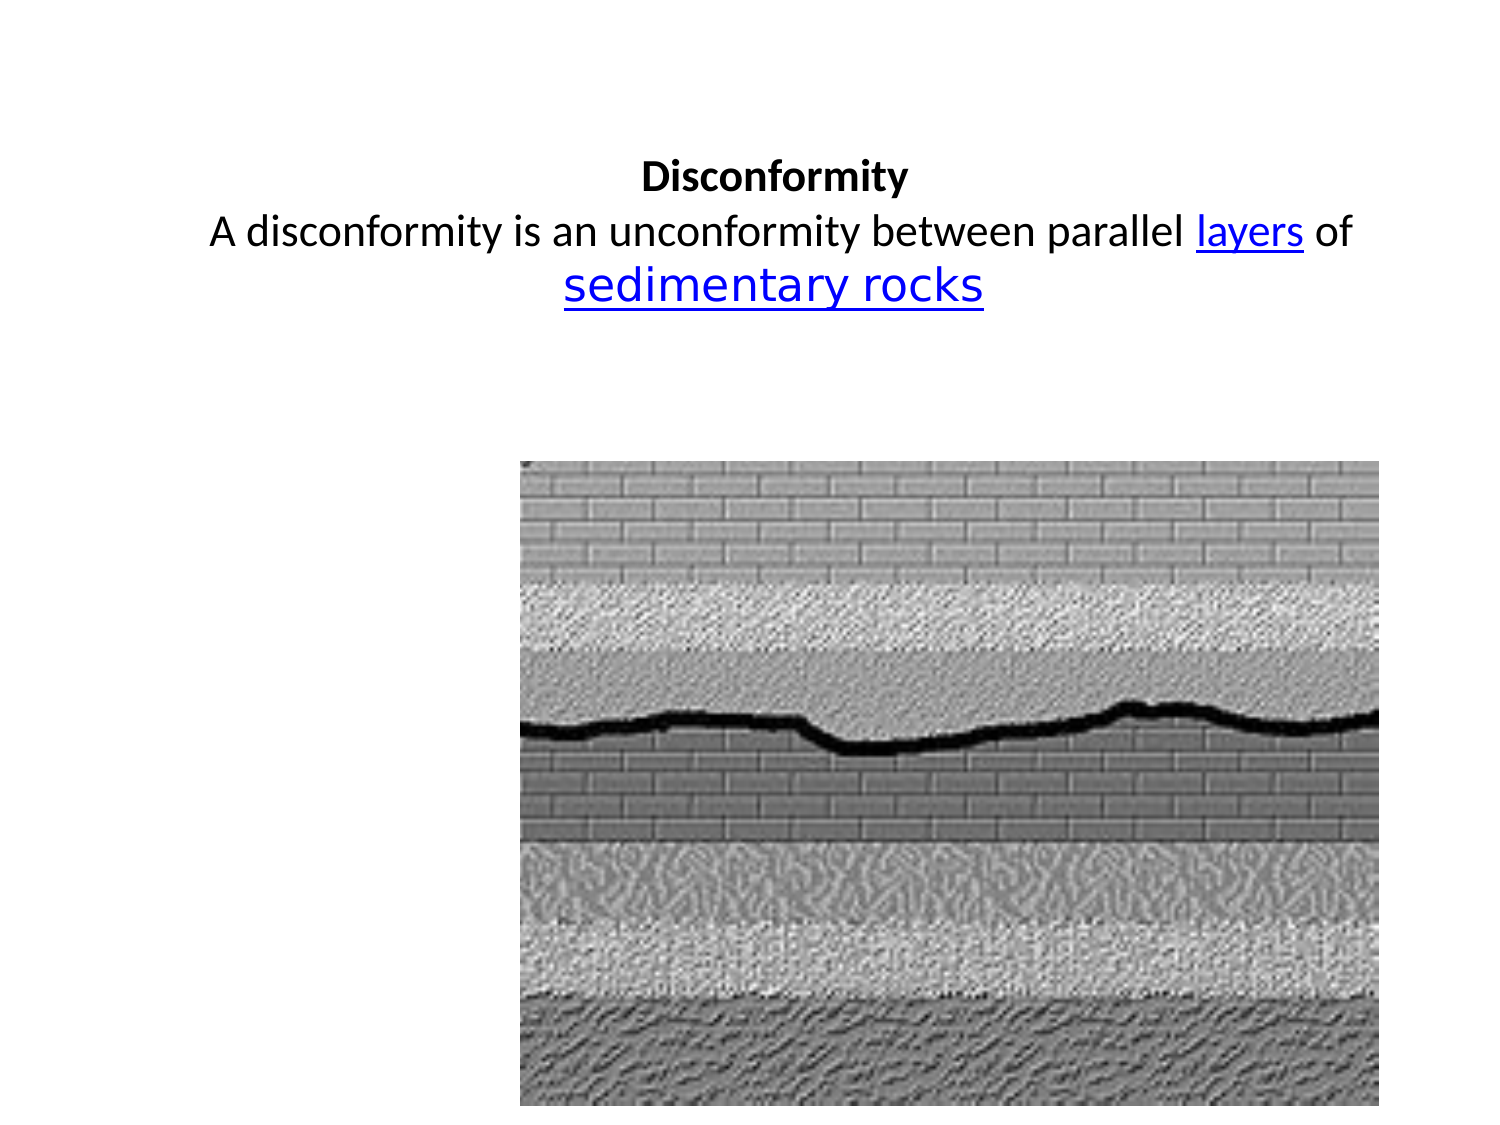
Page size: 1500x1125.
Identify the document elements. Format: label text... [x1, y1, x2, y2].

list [520, 461, 1380, 1106]
title Disconformity A disconformity is an unconformity between parallel layers of sedimentary rocks [100, 137, 1451, 325]
